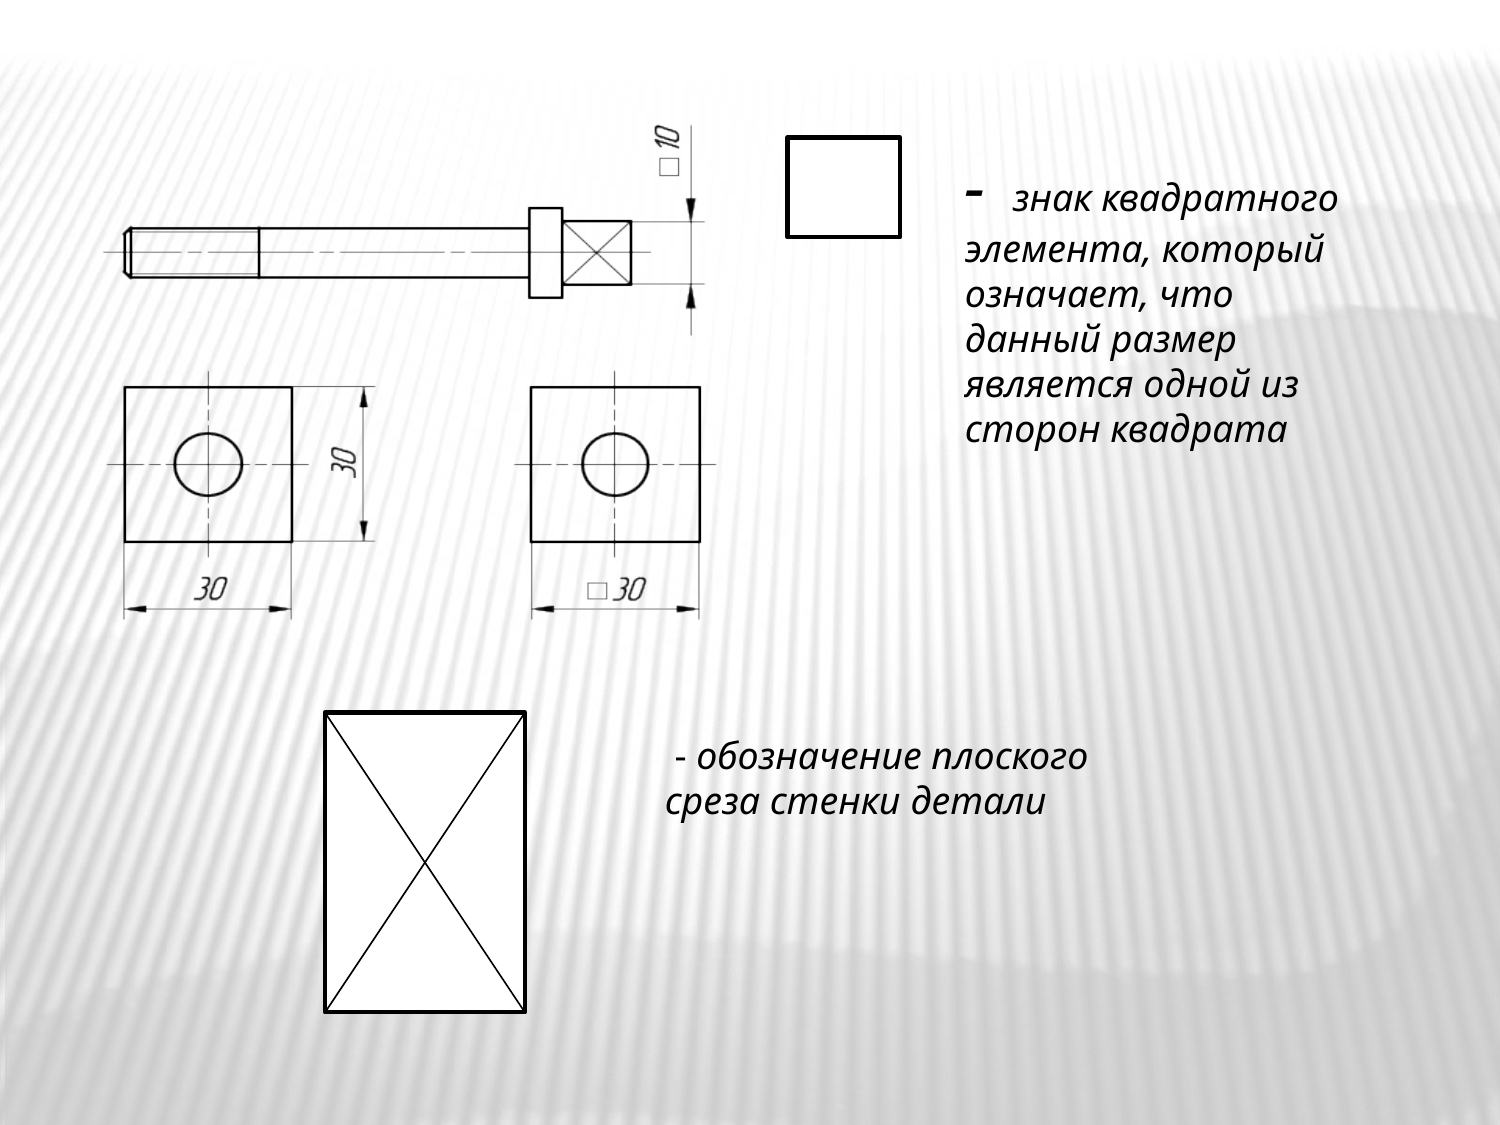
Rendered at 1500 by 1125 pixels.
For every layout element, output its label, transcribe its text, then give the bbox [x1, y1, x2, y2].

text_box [274, 762, 576, 963]
text_box - знак квадратного элемента, который означает, что данный размер является одной из сторон квадрата [950, 137, 1375, 458]
text_box [785, 135, 902, 239]
text_box [323, 710, 527, 759]
picture [74, 74, 726, 676]
text_box [323, 982, 527, 1014]
text_box - обозначение плоского среза стенки детали [650, 724, 1138, 830]
